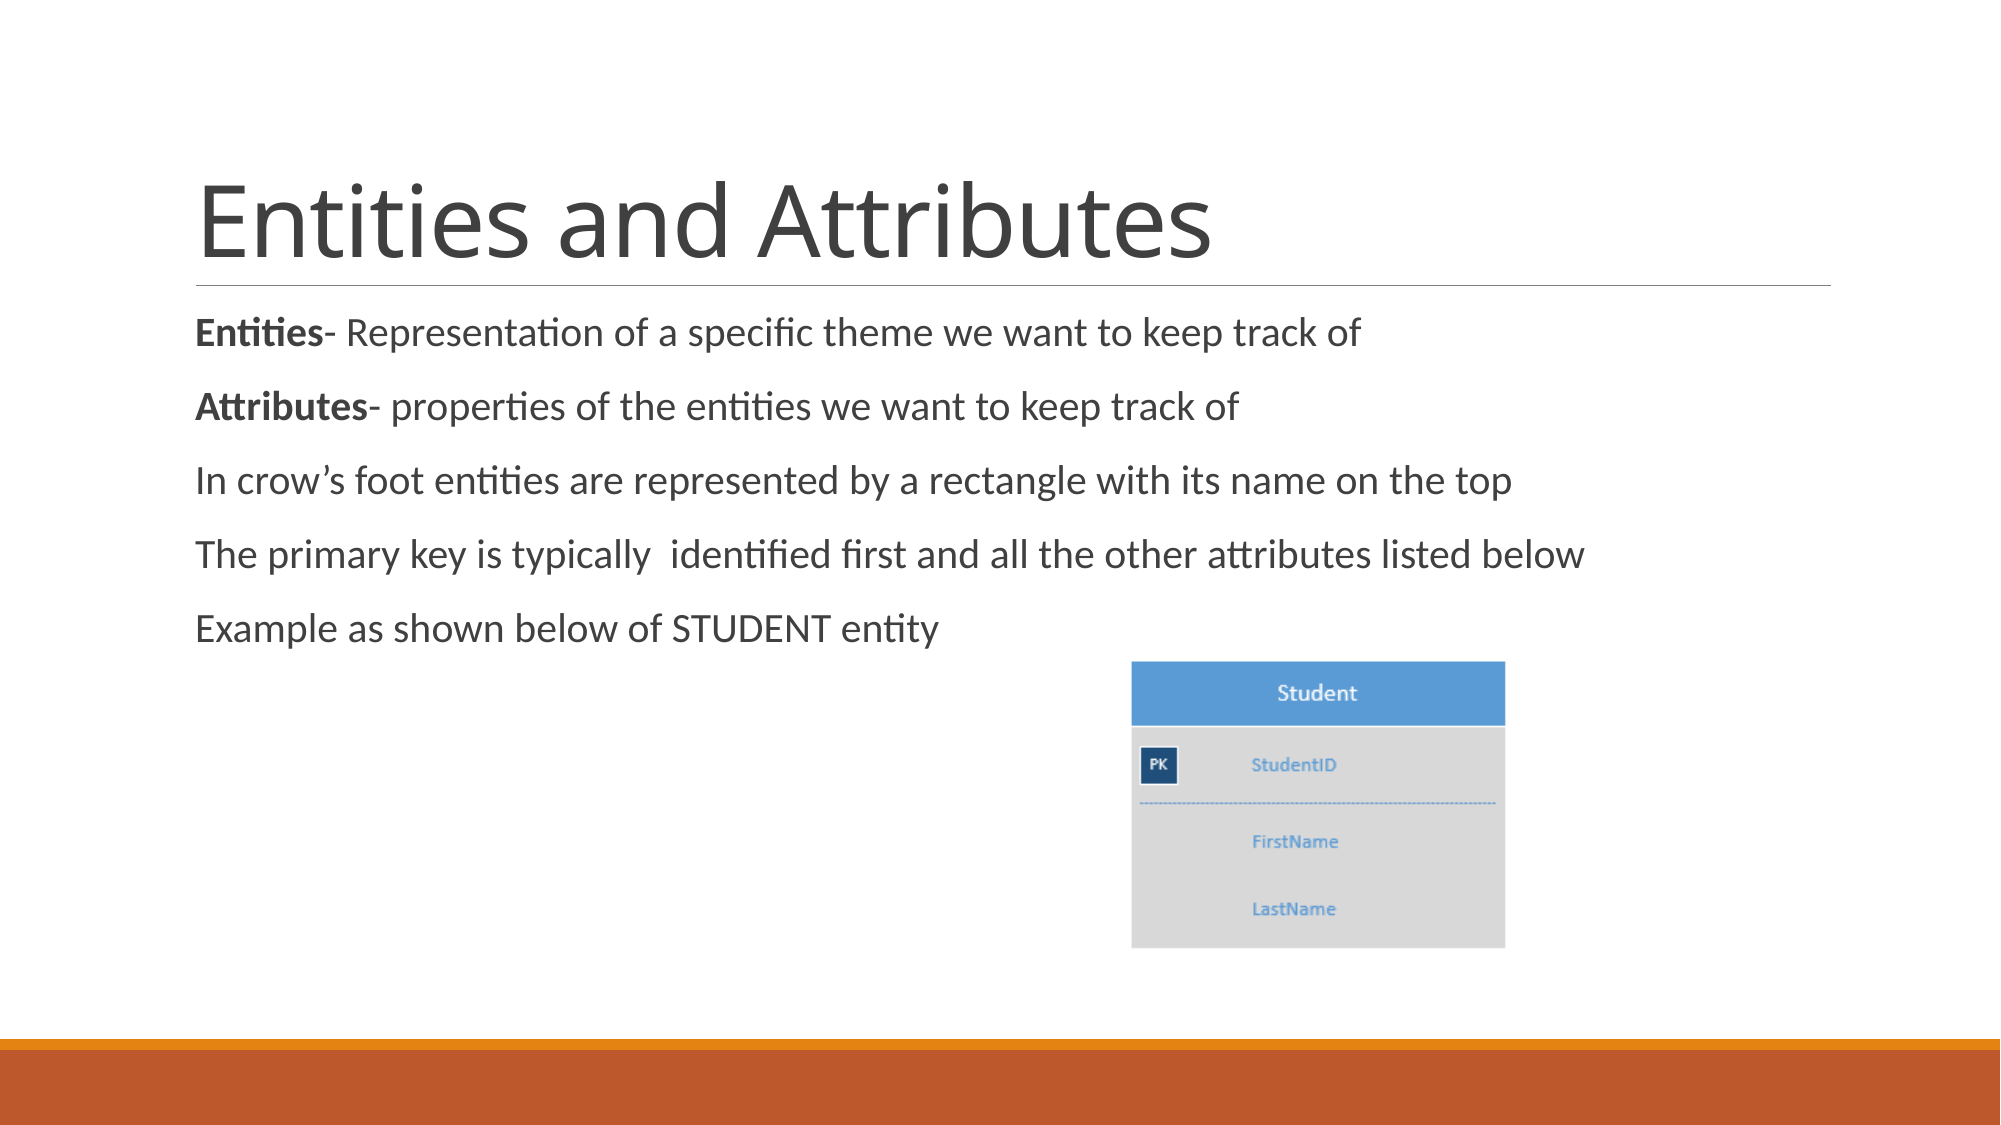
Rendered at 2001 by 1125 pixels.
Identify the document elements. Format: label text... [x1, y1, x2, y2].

list Entities- Representation of a specific theme we want to keep track of Attributes- properties of the entities we want to keep track of In crow’s foot entities are represented by a rectangle with its name on the top The primary key is typically identified first and all the other attributes listed below Example as shown below of STUDENT entity [180, 302, 1830, 963]
title Entities and Attributes [180, 47, 1830, 285]
picture [1095, 606, 1544, 976]
